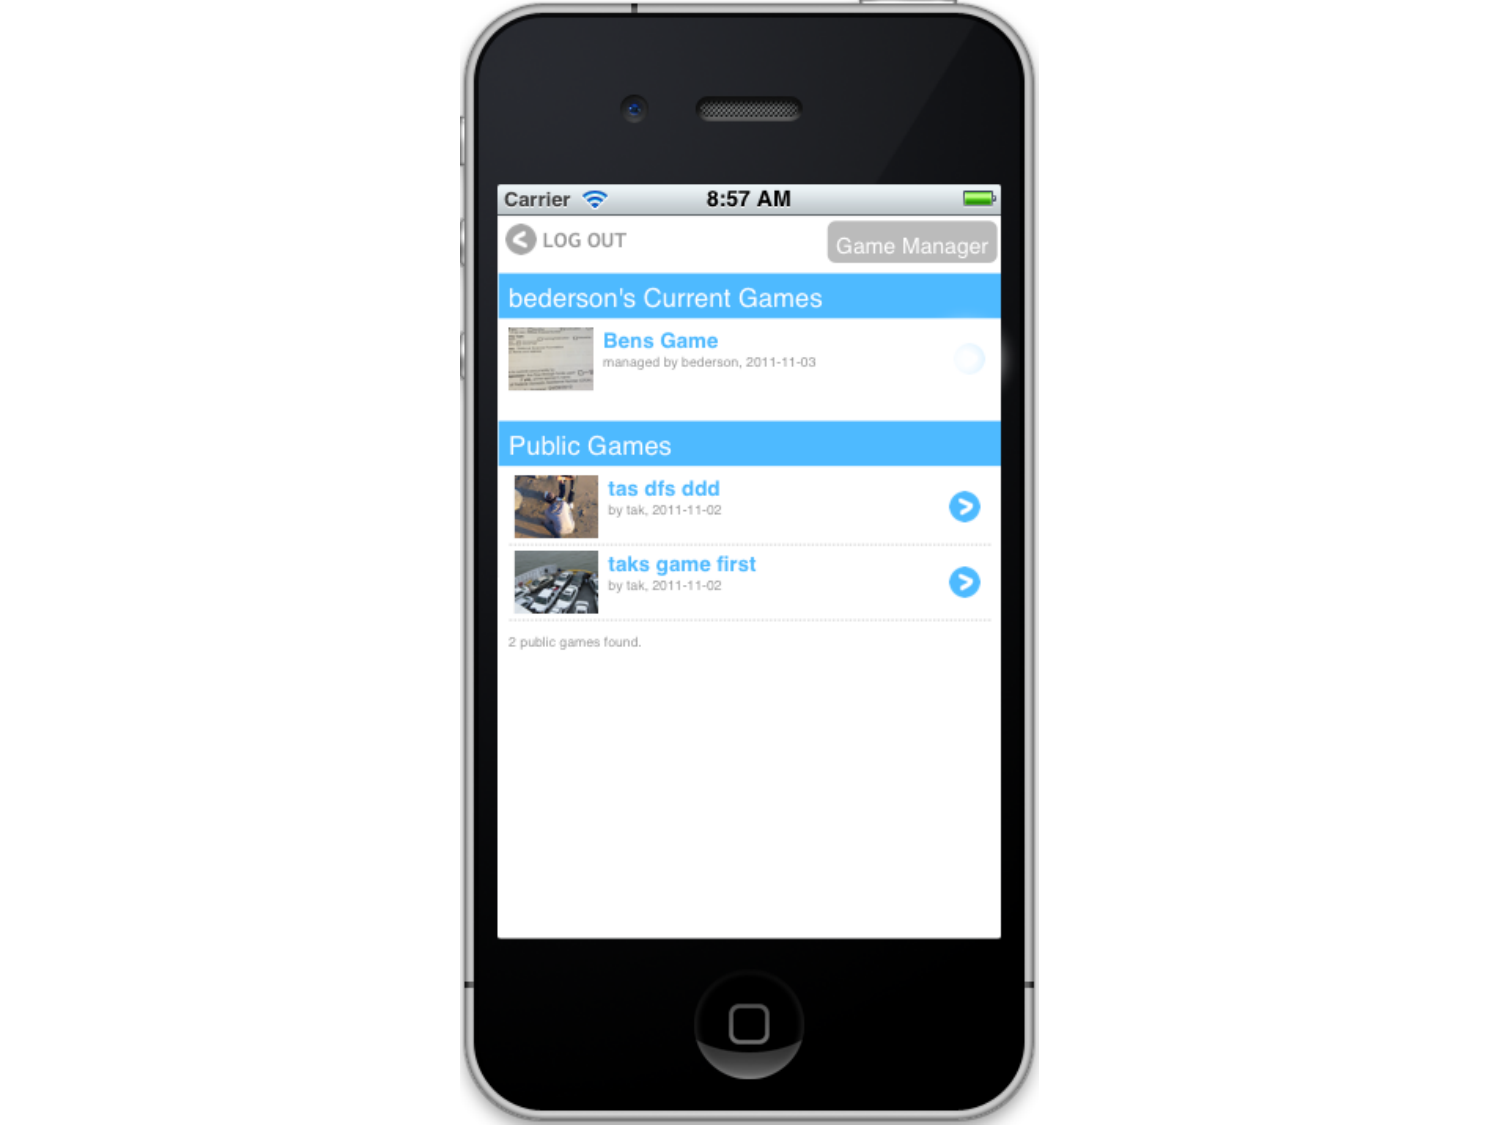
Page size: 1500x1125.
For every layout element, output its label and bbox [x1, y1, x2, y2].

picture [460, 0, 1039, 1125]
